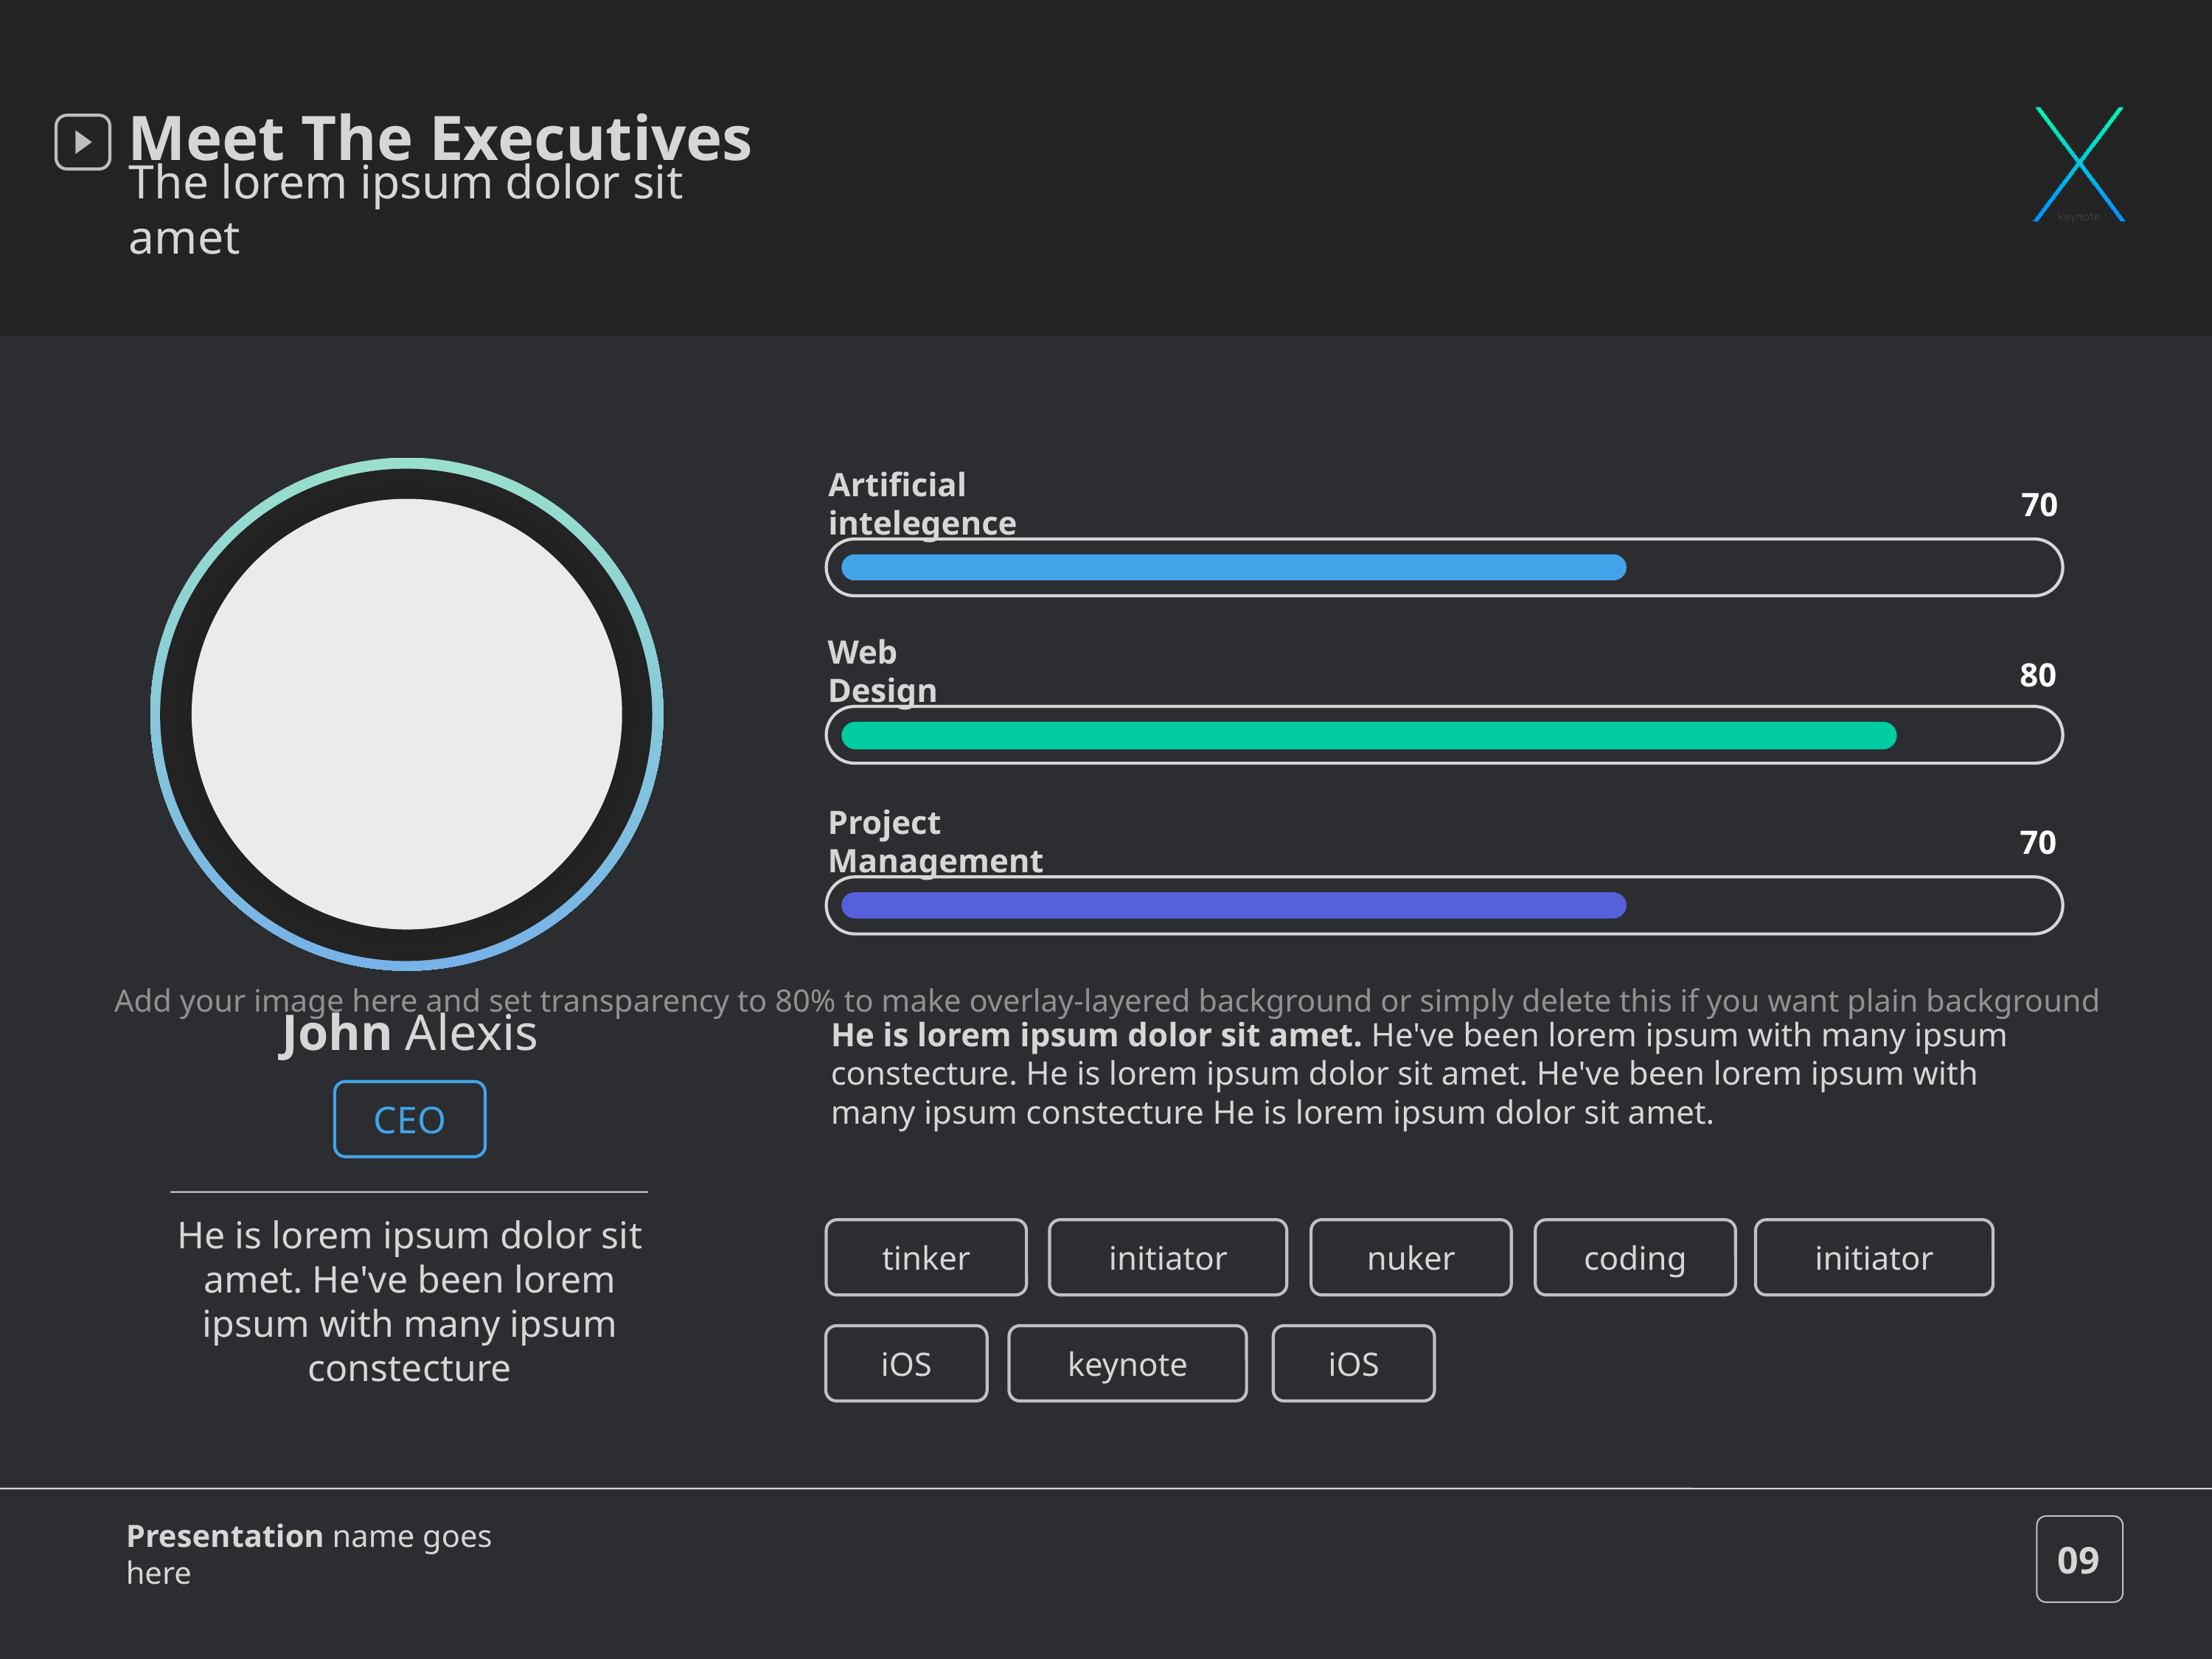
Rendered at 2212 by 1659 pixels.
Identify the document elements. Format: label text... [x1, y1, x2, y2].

picture [2032, 107, 2126, 223]
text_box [150, 457, 2067, 1408]
text_box Meet The Executives [122, 87, 763, 185]
text_box The lorem ipsum dolor sit amet [122, 170, 785, 246]
text_box 09 [2051, 1527, 2107, 1591]
